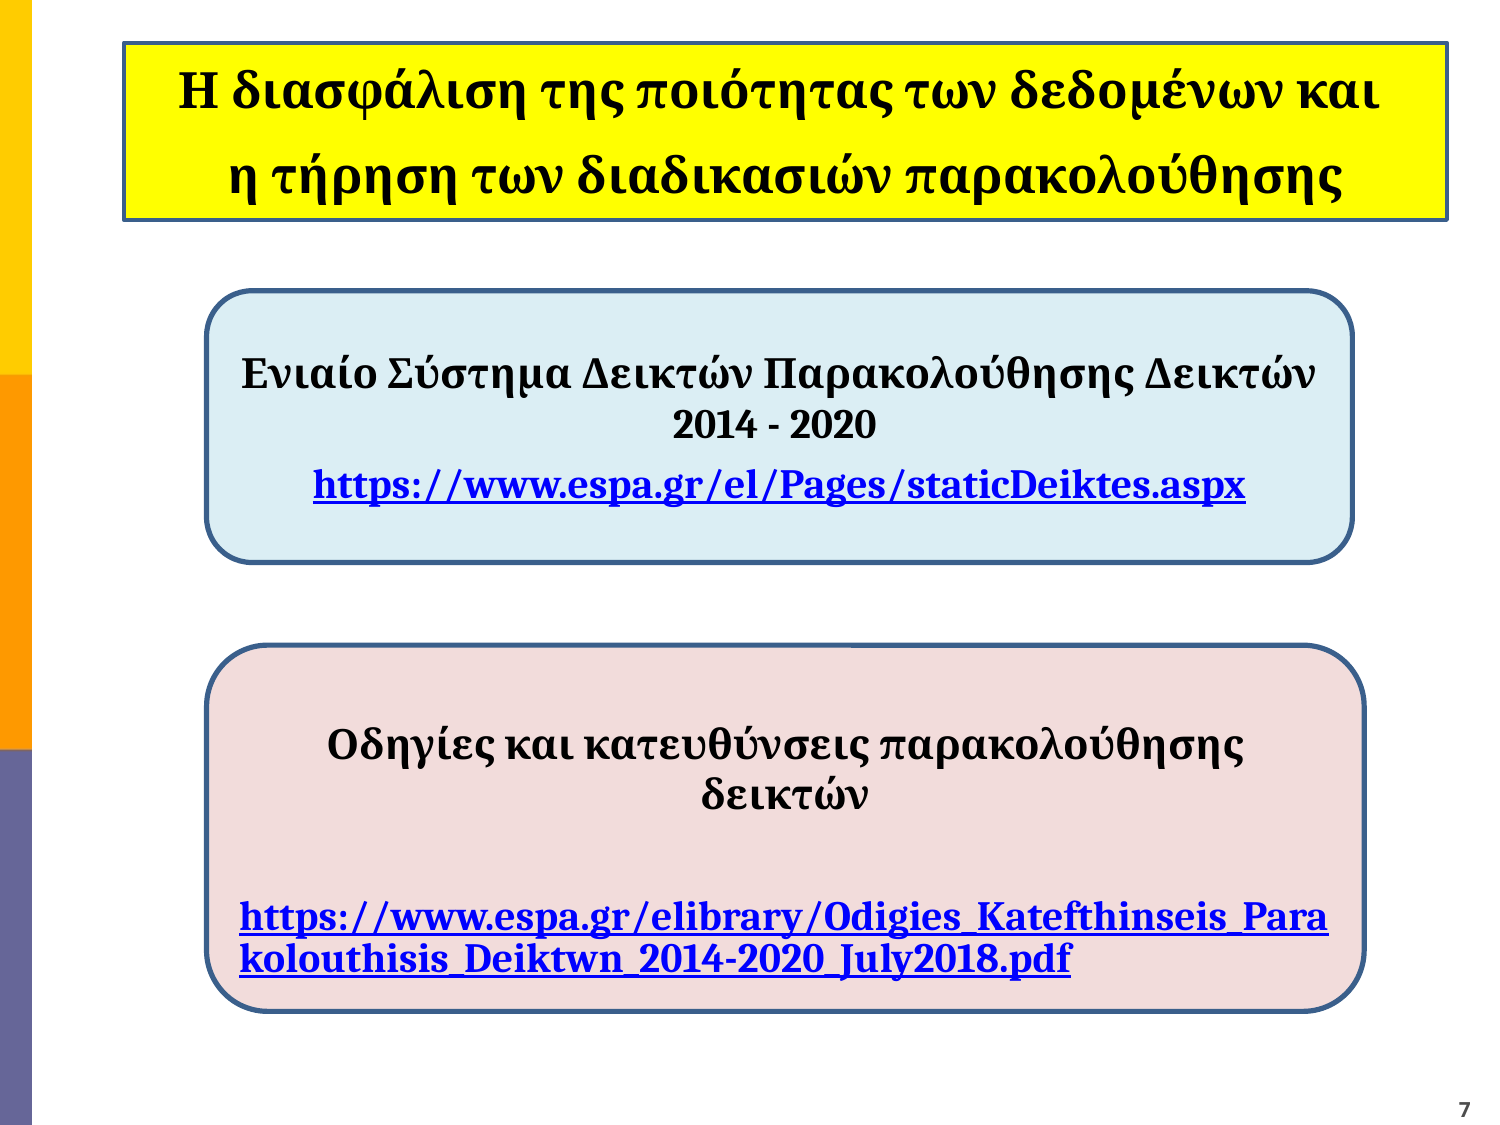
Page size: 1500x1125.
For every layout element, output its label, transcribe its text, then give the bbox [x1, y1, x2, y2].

text_box Η διασφάλιση της ποιότητας των δεδομένων και η τήρηση των διαδικασιών παρακολούθησης [122, 41, 1449, 222]
picture [0, 0, 32, 1125]
text_box Οδηγίες και κατευθύνσεις παρακολούθησης δεικτών https://www.espa.gr/elibrary/Odigies_Katefthinseis_Parakolouthisis_Deiktwn_2014-2020_July2018.pdf [204, 643, 1367, 1014]
text_box Ενιαίο Σύστημα Δεικτών Παρακολούθησης Δεικτών 2014 - 2020 https://www.espa.gr/el/Pages/staticDeiktes.aspx [204, 288, 1355, 565]
text_box 7 [1411, 1089, 1500, 1125]
